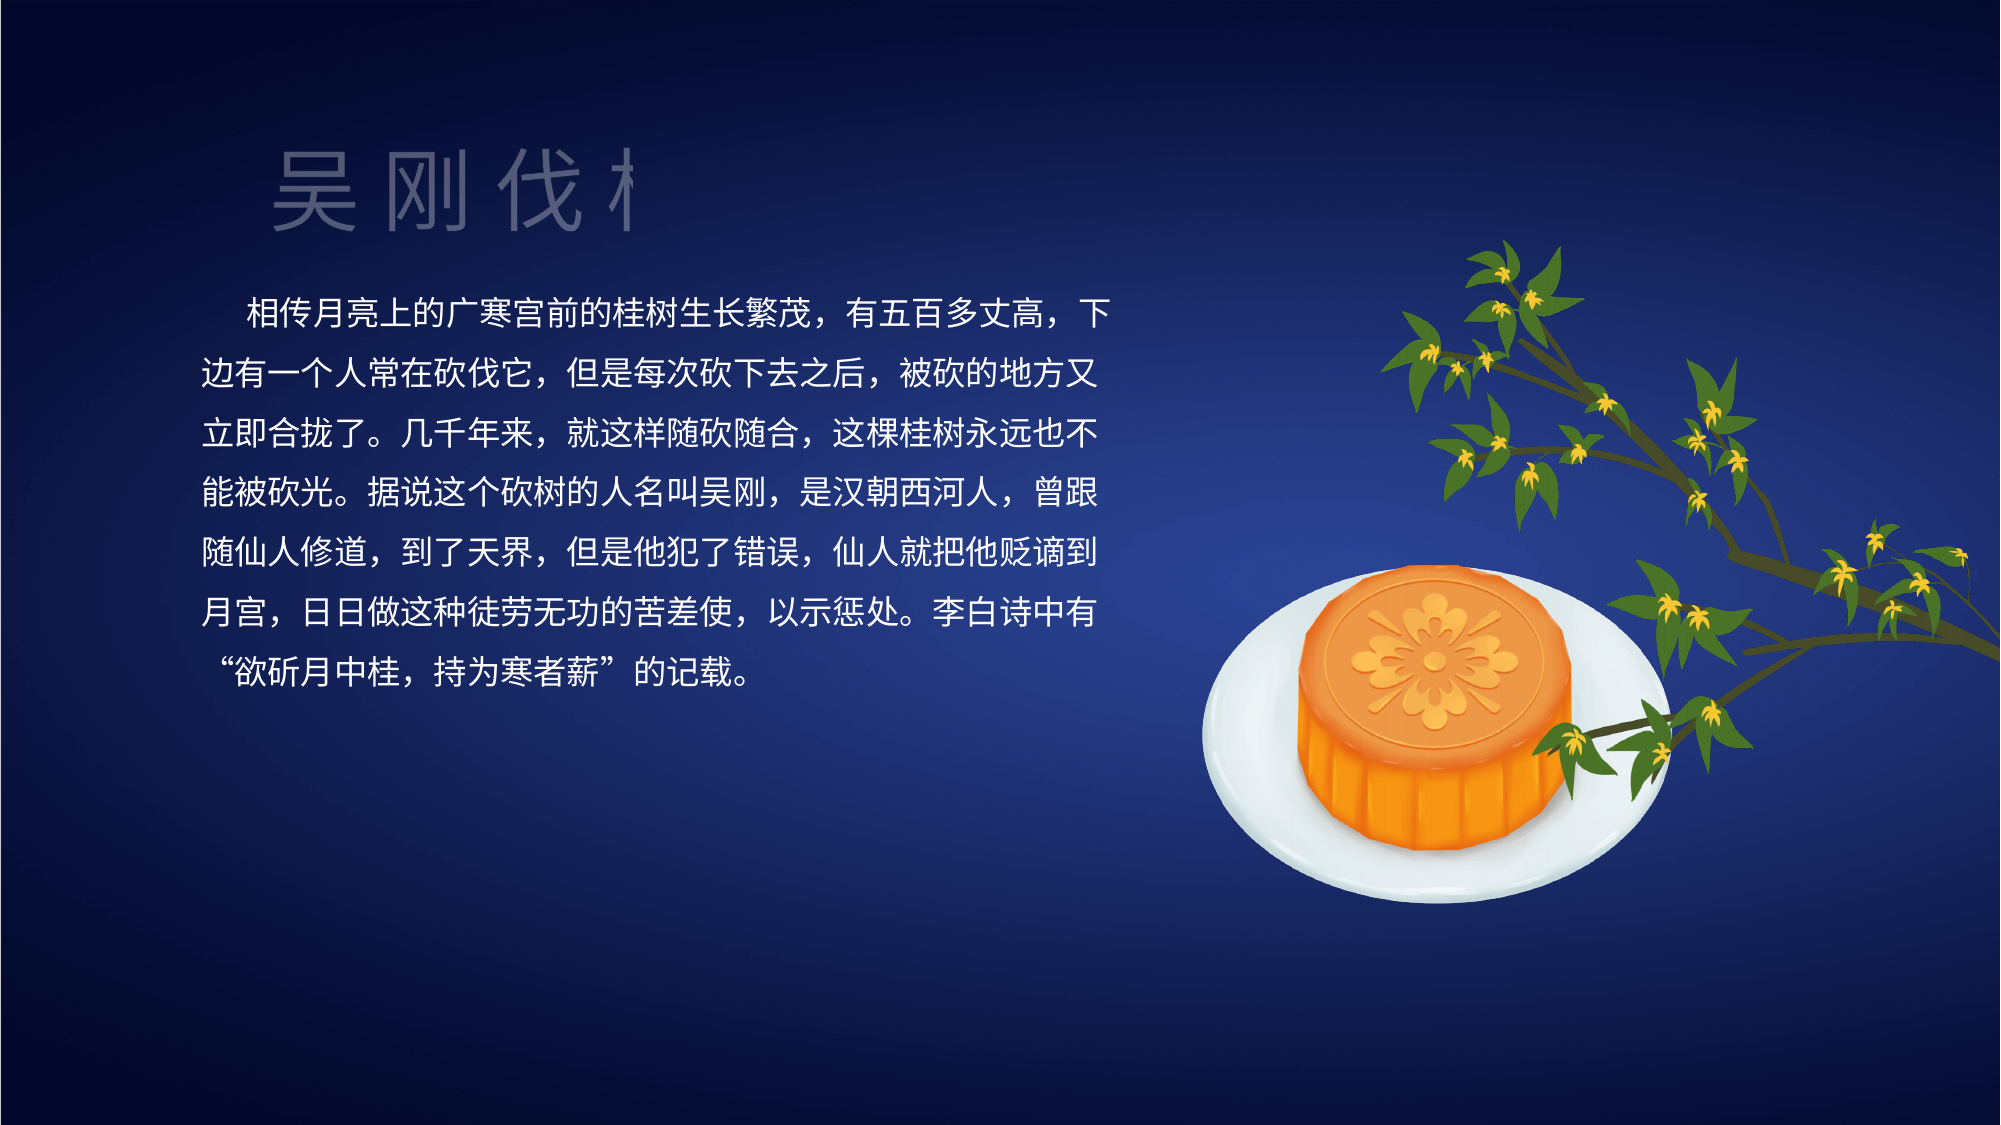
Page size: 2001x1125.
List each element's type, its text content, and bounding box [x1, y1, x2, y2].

picture [3, 0, 2000, 1125]
text_box 相传月亮上的广寒宫前的桂树生长繁茂，有五百多丈高，下边有一个人常在砍伐它，但是每次砍下去之后，被砍的地方又立即合拢了。几千年来，就这样随砍随合，这棵桂树永远也不能被砍光。据说这个砍树的人名叫吴刚，是汉朝西河人，曾跟随仙人修道，到了天界，但是他犯了错误，仙人就把他贬谪到月宫，日日做这种徒劳无功的苦差使，以示惩处。李白诗中有“欲斫月中桂，持为寒者薪”的记载。 [186, 264, 436, 699]
text_box 吴刚伐桂 [186, 131, 436, 251]
